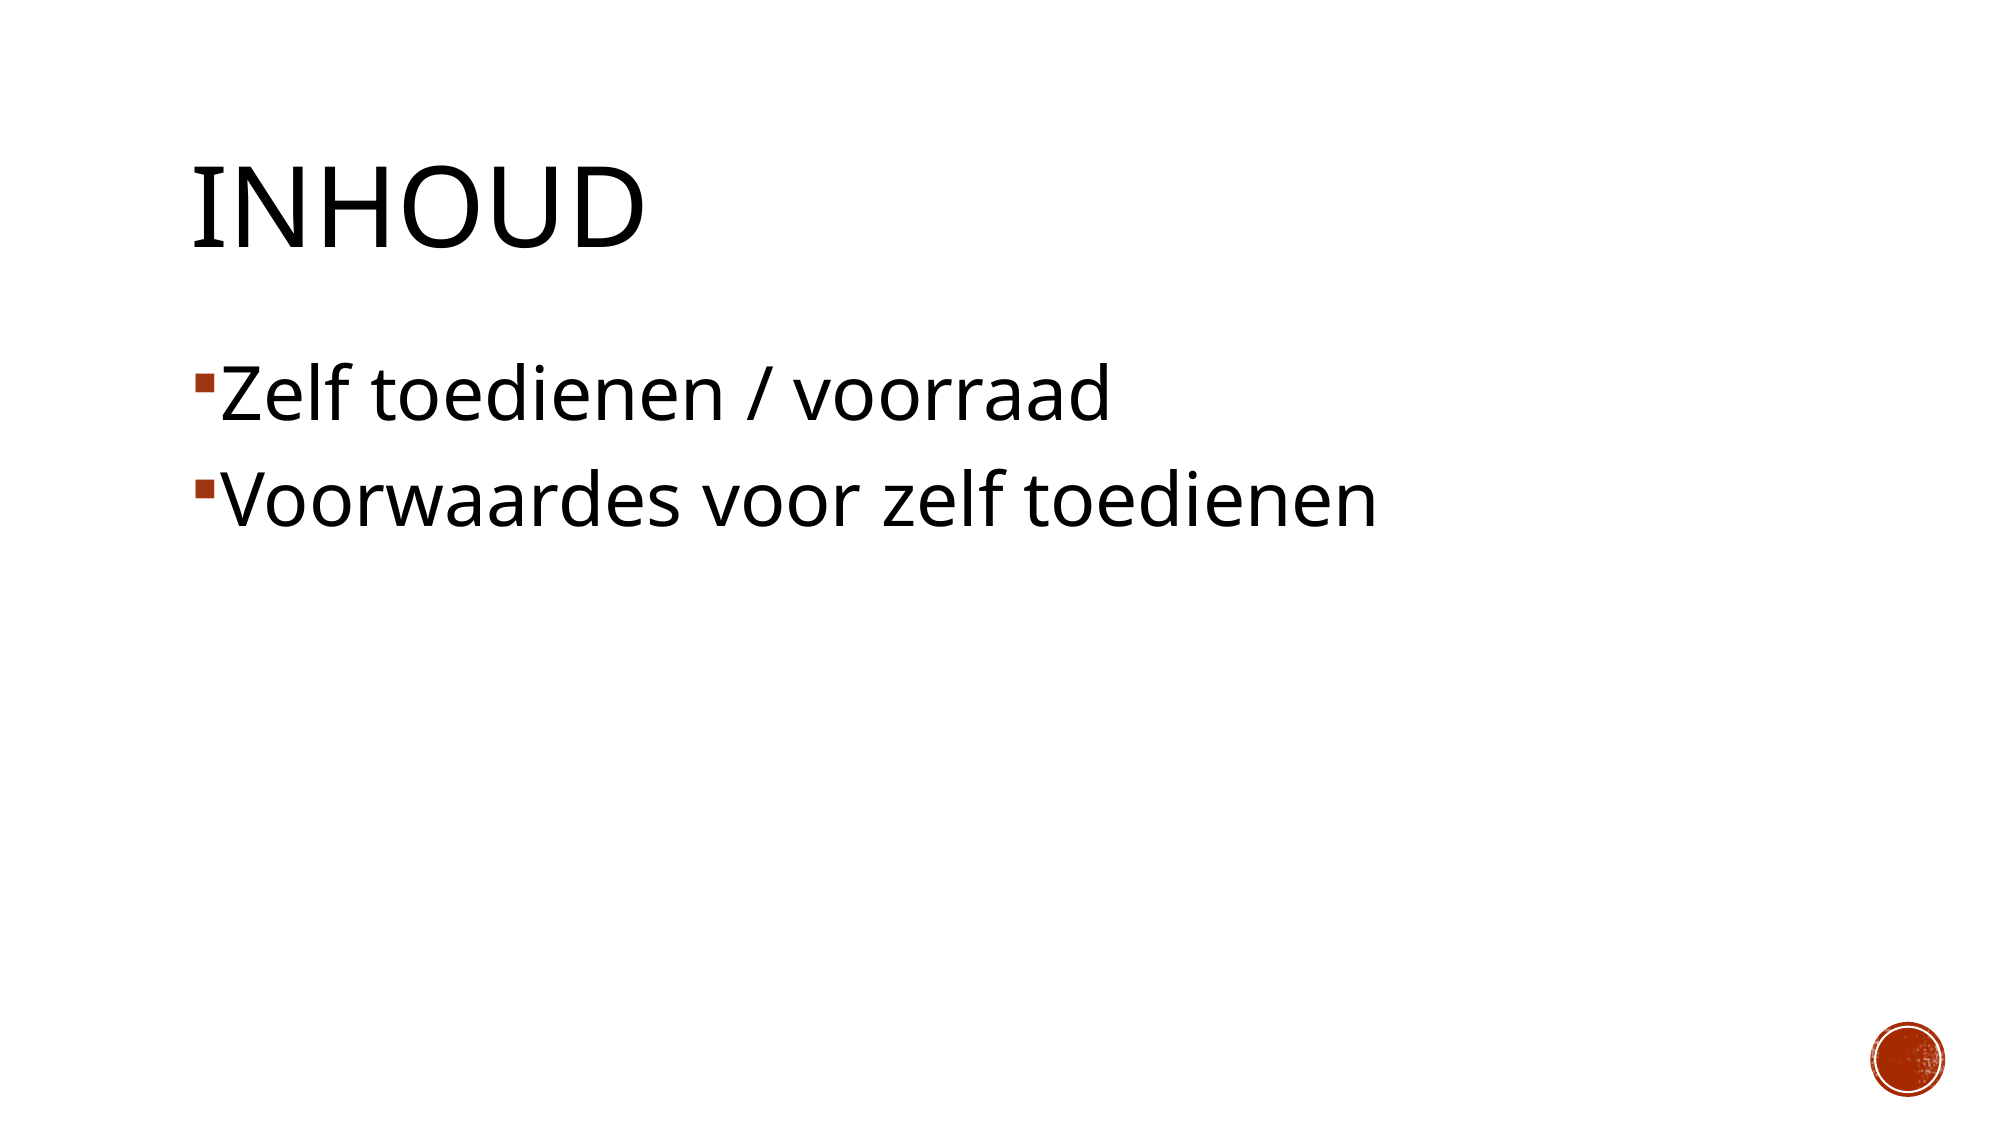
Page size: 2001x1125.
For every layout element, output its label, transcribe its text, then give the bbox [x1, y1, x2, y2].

title inhoud [175, 79, 1826, 344]
list Zelf toedienen / voorraad Voorwaardes voor zelf toedienen [175, 348, 1826, 1013]
